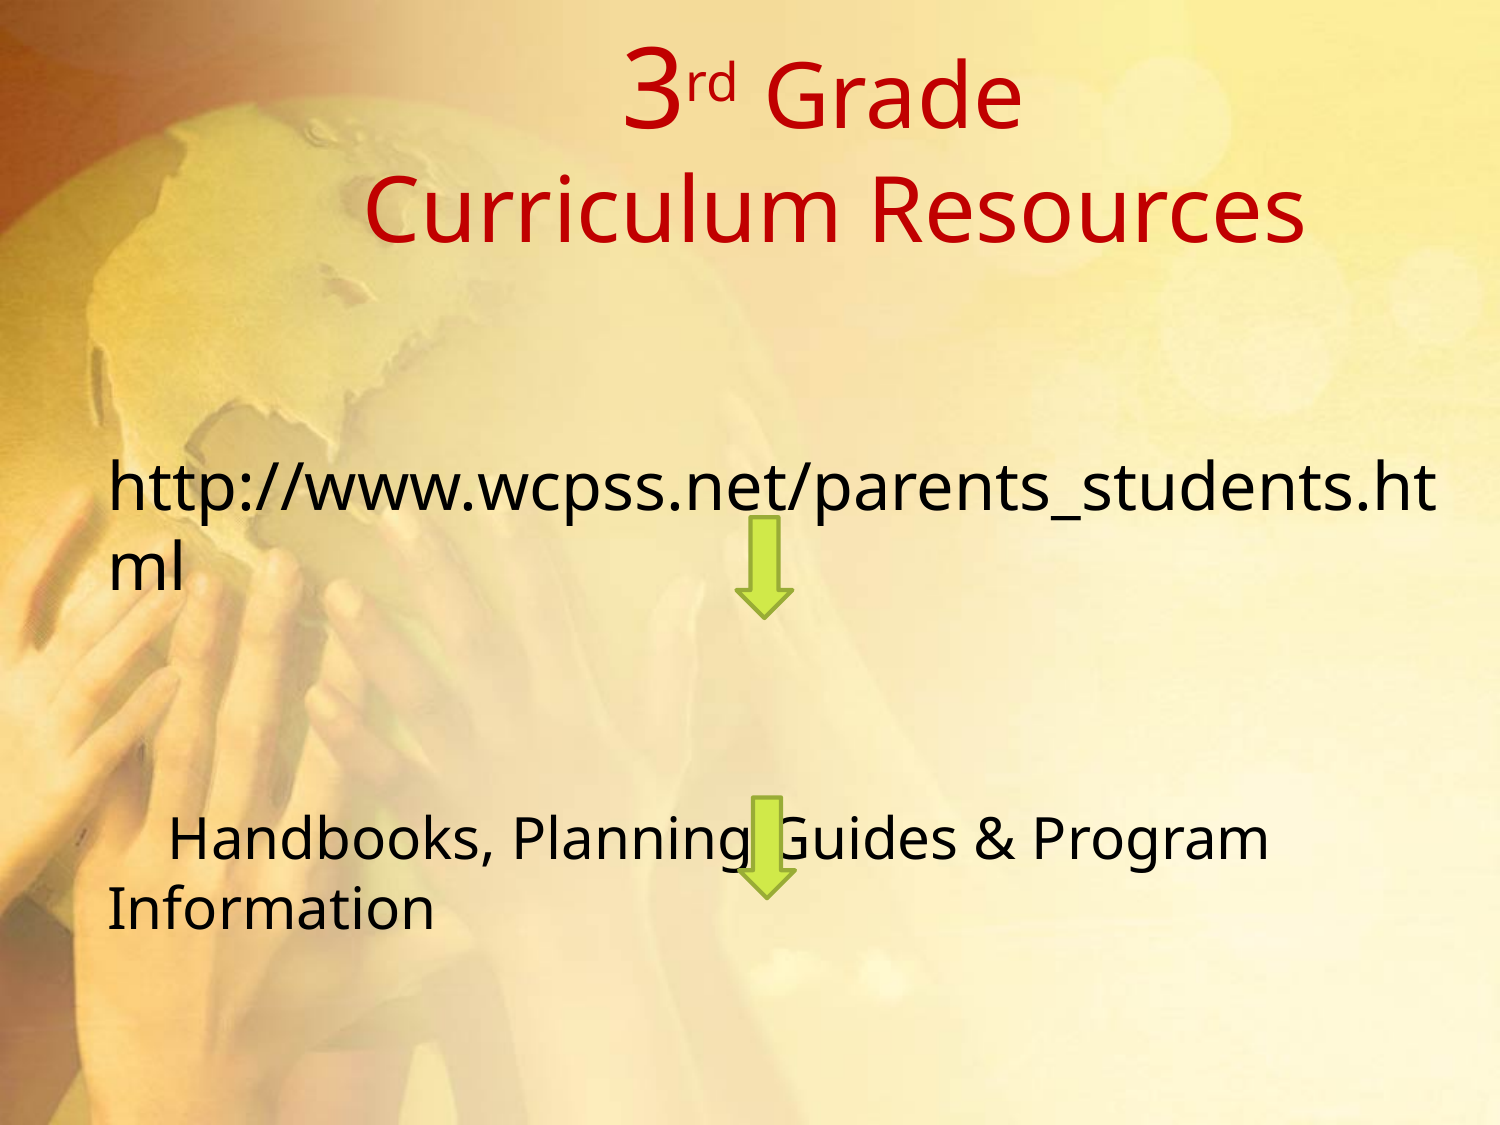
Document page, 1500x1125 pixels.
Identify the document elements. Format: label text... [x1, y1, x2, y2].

text_box [737, 795, 797, 901]
text_box [734, 515, 795, 621]
picture [0, 0, 1500, 1125]
title 3rd Grade Curriculum Resources [205, 44, 1466, 233]
list http://www.wcpss.net/parents_students.html Handbooks, Planning Guides & Program Information K-8 Connections [35, 262, 1466, 1071]
